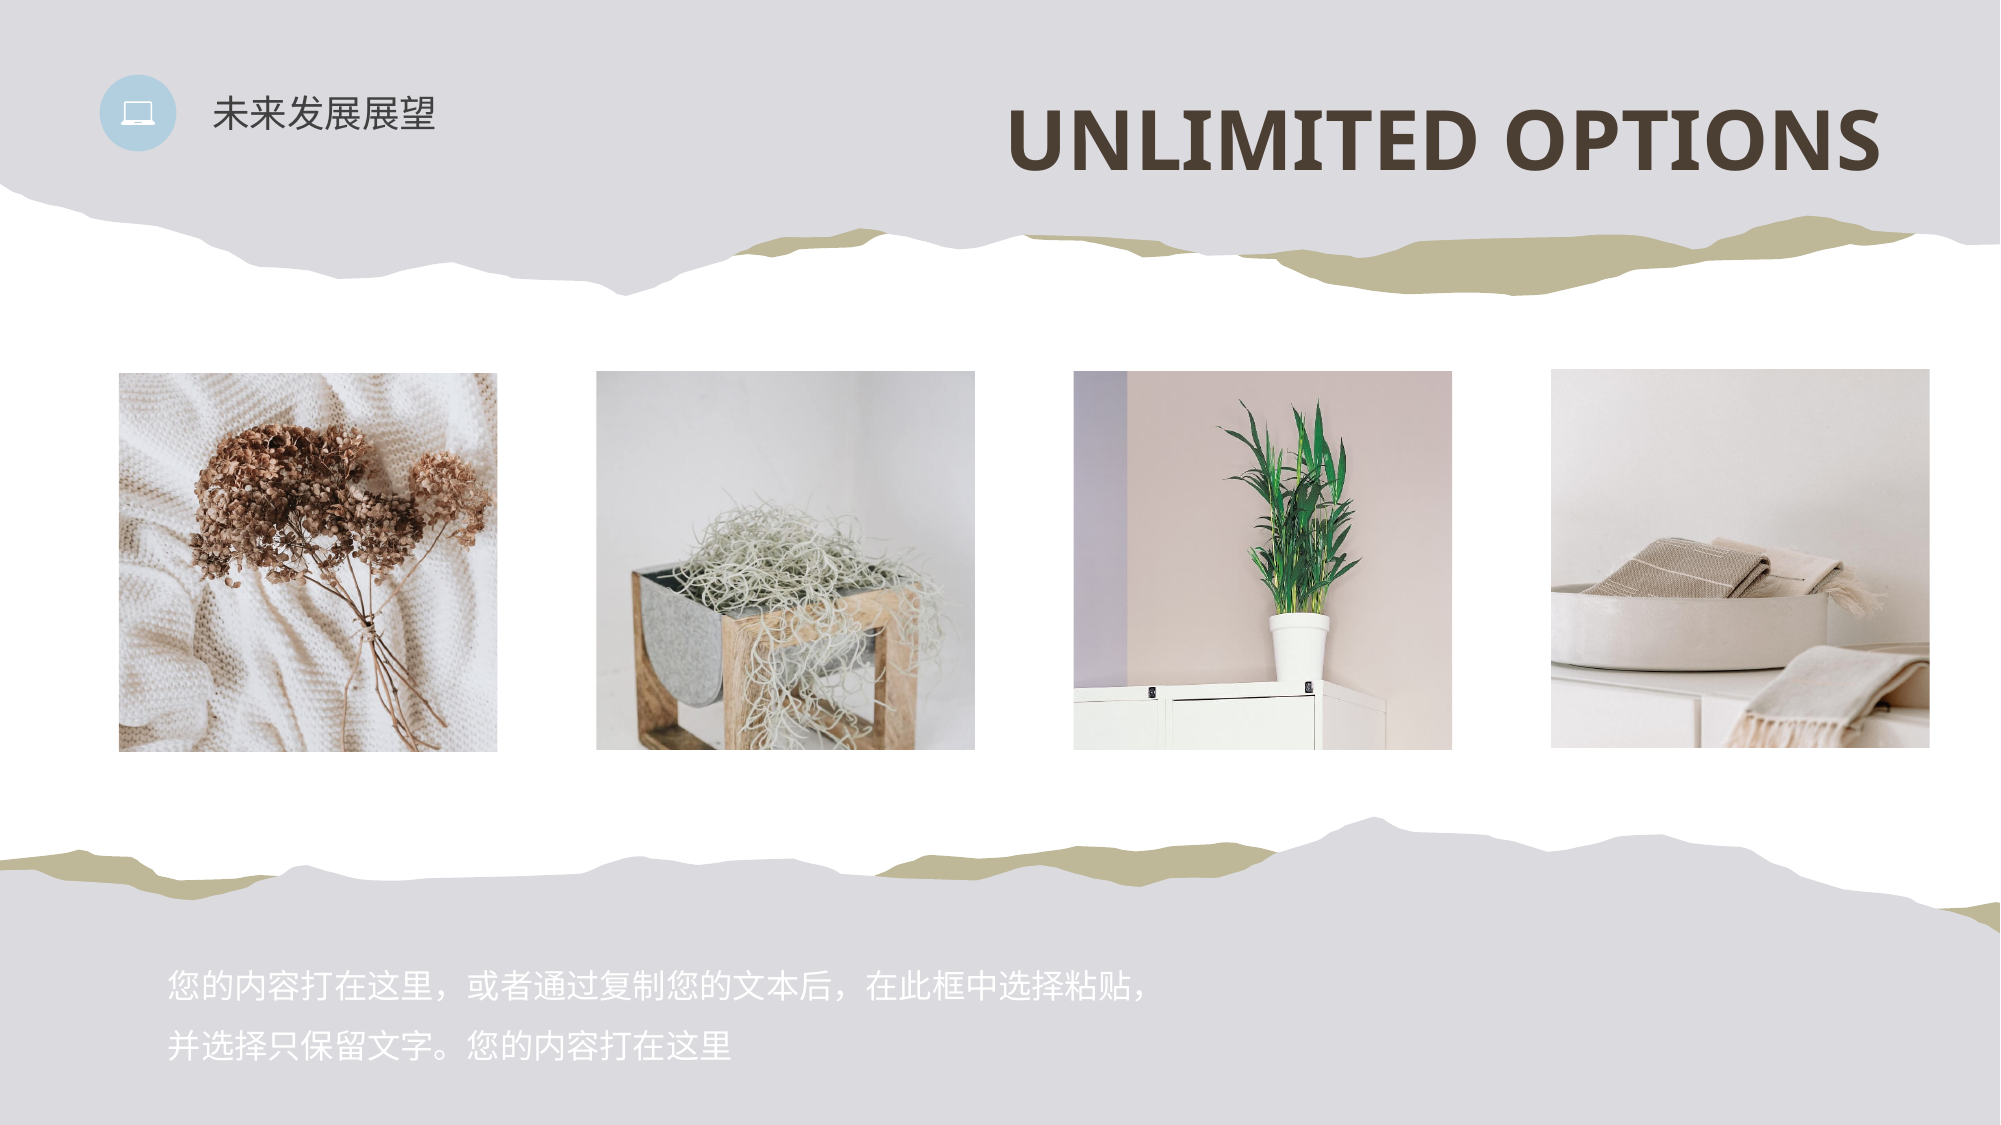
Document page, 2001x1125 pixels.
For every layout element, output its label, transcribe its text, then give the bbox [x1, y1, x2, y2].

text_box [0, 815, 2000, 1125]
text_box 未来发展展望 [197, 82, 582, 143]
text_box [874, 841, 1276, 885]
text_box [1073, 370, 1453, 751]
text_box [1237, 217, 1916, 297]
text_box UNLIMITED OPTIONS [497, 79, 1898, 195]
text_box [735, 230, 886, 259]
text_box [1550, 369, 1931, 749]
text_box [0, 848, 278, 899]
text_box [99, 74, 177, 152]
text_box [0, 0, 2000, 297]
text_box [1938, 901, 2000, 931]
text_box 您的内容打在这里，或者通过复制您的文本后，在此框中选择粘贴，并选择只保留文字。您的内容打在这里 [153, 937, 1208, 1073]
text_box [1023, 236, 1193, 259]
text_box [595, 370, 976, 751]
text_box [118, 372, 499, 753]
